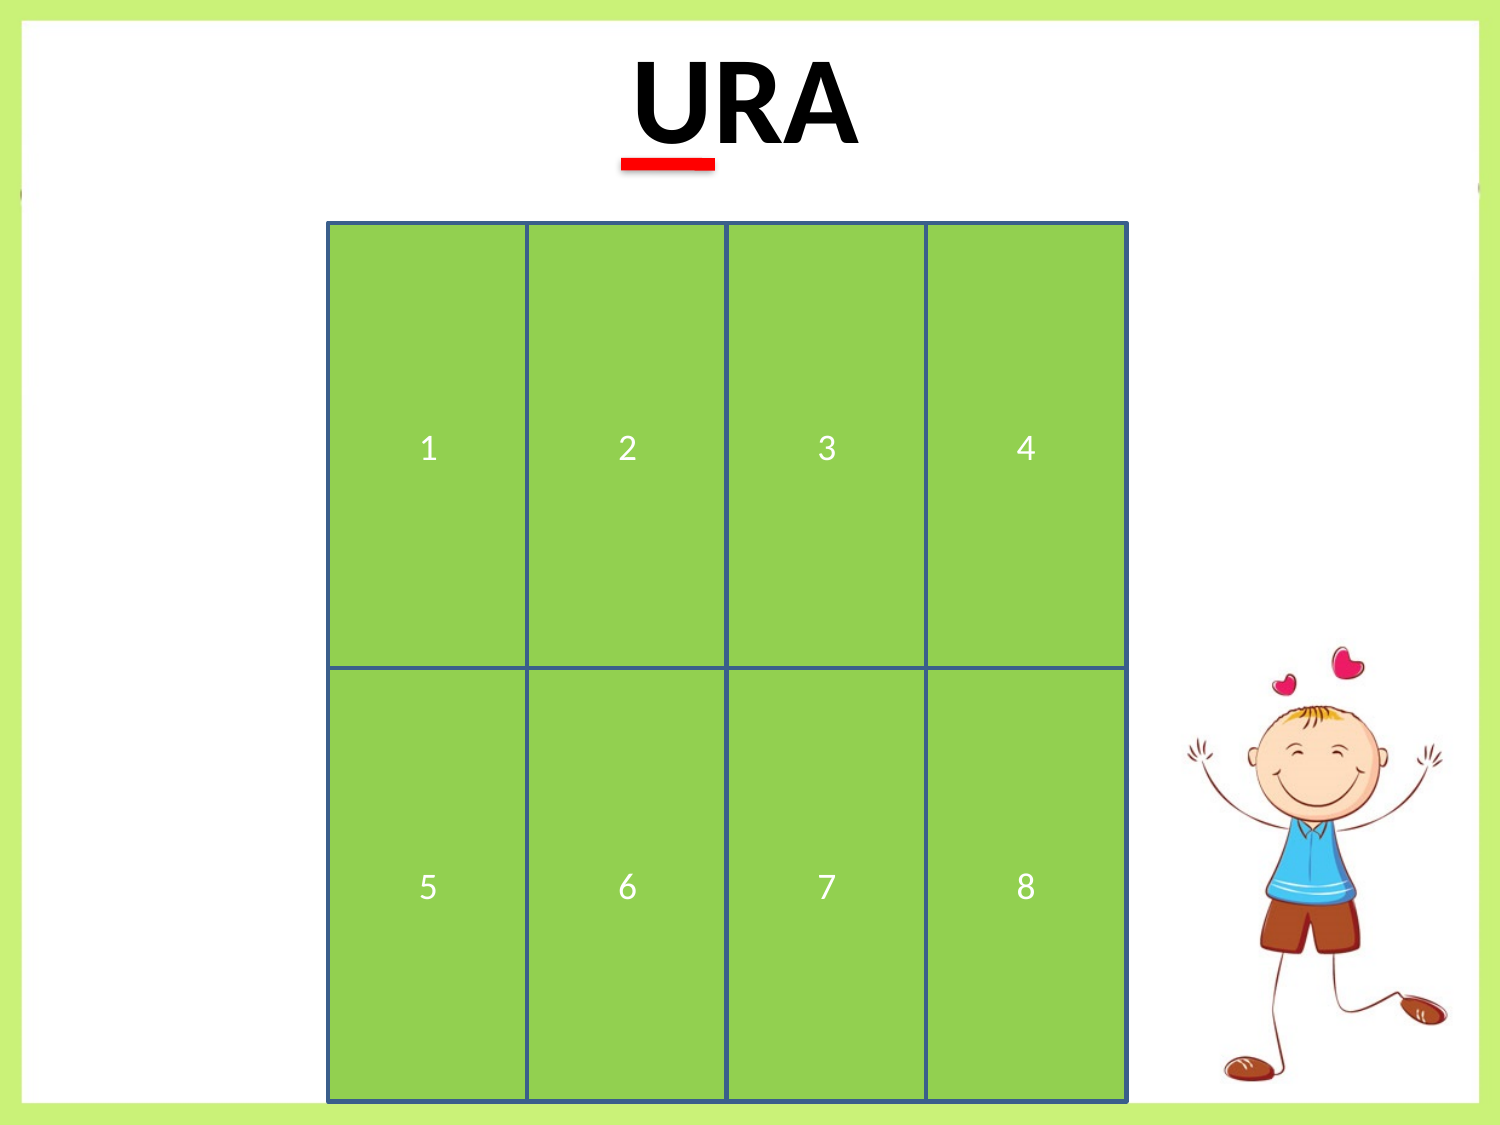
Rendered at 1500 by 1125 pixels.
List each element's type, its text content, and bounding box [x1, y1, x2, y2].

title URA [70, 0, 1421, 188]
text_box 4 [924, 221, 1129, 232]
picture [0, 0, 1500, 1125]
text_box 1 [326, 221, 525, 232]
text_box 5 [326, 1098, 525, 1104]
text_box 7 [724, 1098, 924, 1104]
text_box 3 [724, 221, 924, 232]
text_box 6 [525, 1098, 724, 1104]
text_box 8 [924, 1098, 1129, 1104]
text_box 2 [525, 221, 724, 232]
